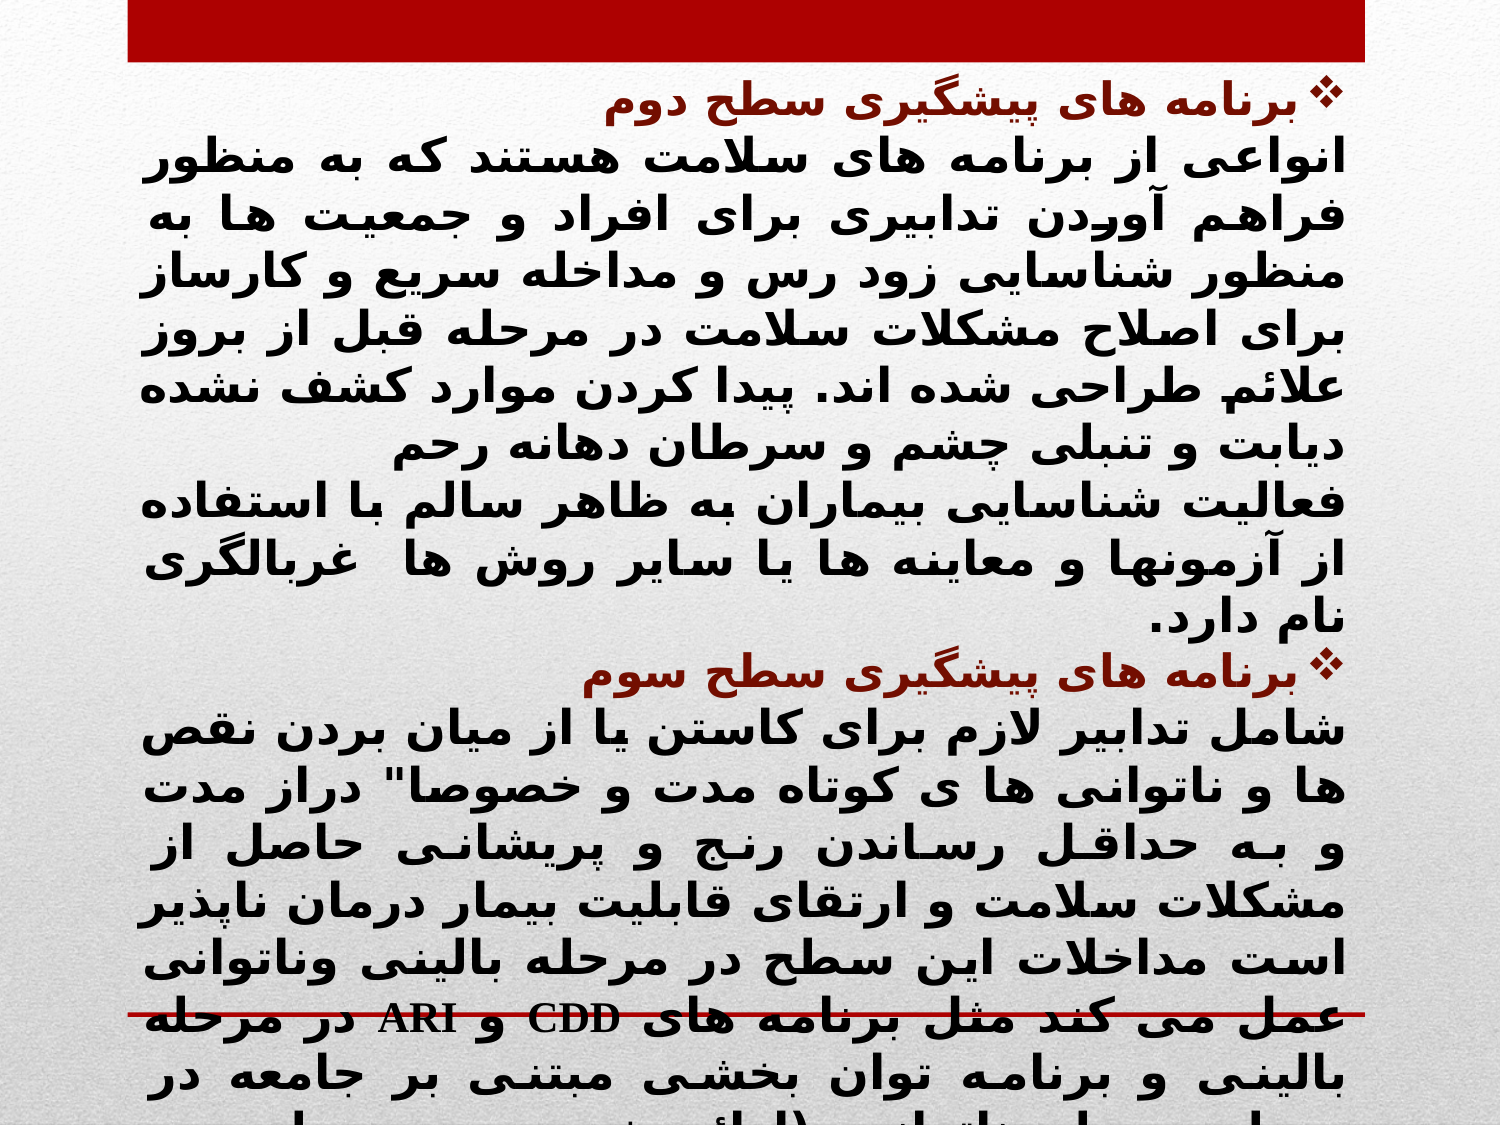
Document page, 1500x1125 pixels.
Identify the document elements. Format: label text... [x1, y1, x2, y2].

text_box برنامه های پیشگیری سطح دوم انواعی از برنامه های سلامت هستند که به منظور فراهم آوردن تدابیری برای افراد و جمعیت ها به منظور شناسایی زود رس و مداخله سریع و کارساز برای اصلاح مشکلات سلامت در مرحله قبل از بروز علائم طراحی شده اند. پیدا کردن موارد کشف نشده دیابت و تنبلی چشم و سرطان دهانه رحم فعالیت شناسایی بیماران به ظاهر سالم با استفاده از آزمونها و معاینه ها یا سایر روش ها غربالگری نام دارد. برنامه های پیشگیری سطح سوم شامل تدابیر لازم برای کاستن یا از میان بردن نقص ها و ناتوانی ها ی کوتاه مدت و خصوصا" دراز مدت و به حداقل رساندن رنج و پریشانی حاصل از مشکلات سلامت و ارتقای قابلیت بیمار درمان ناپذیر است مداخلات این سطح در مرحله بالینی وناتوانی عمل می کند مثل برنامه های CDD و ARI در مرحله بالینی و برنامه توان بخشی مبتنی بر جامعه در سطح مرحله ناتوانی (ارائه خدمت به معولین به منظور کاهش ناتوانی موجود) مداخلات این سطح منجر به کاهش شیوع و ناتوانی می شود. [125, 62, 1363, 1125]
